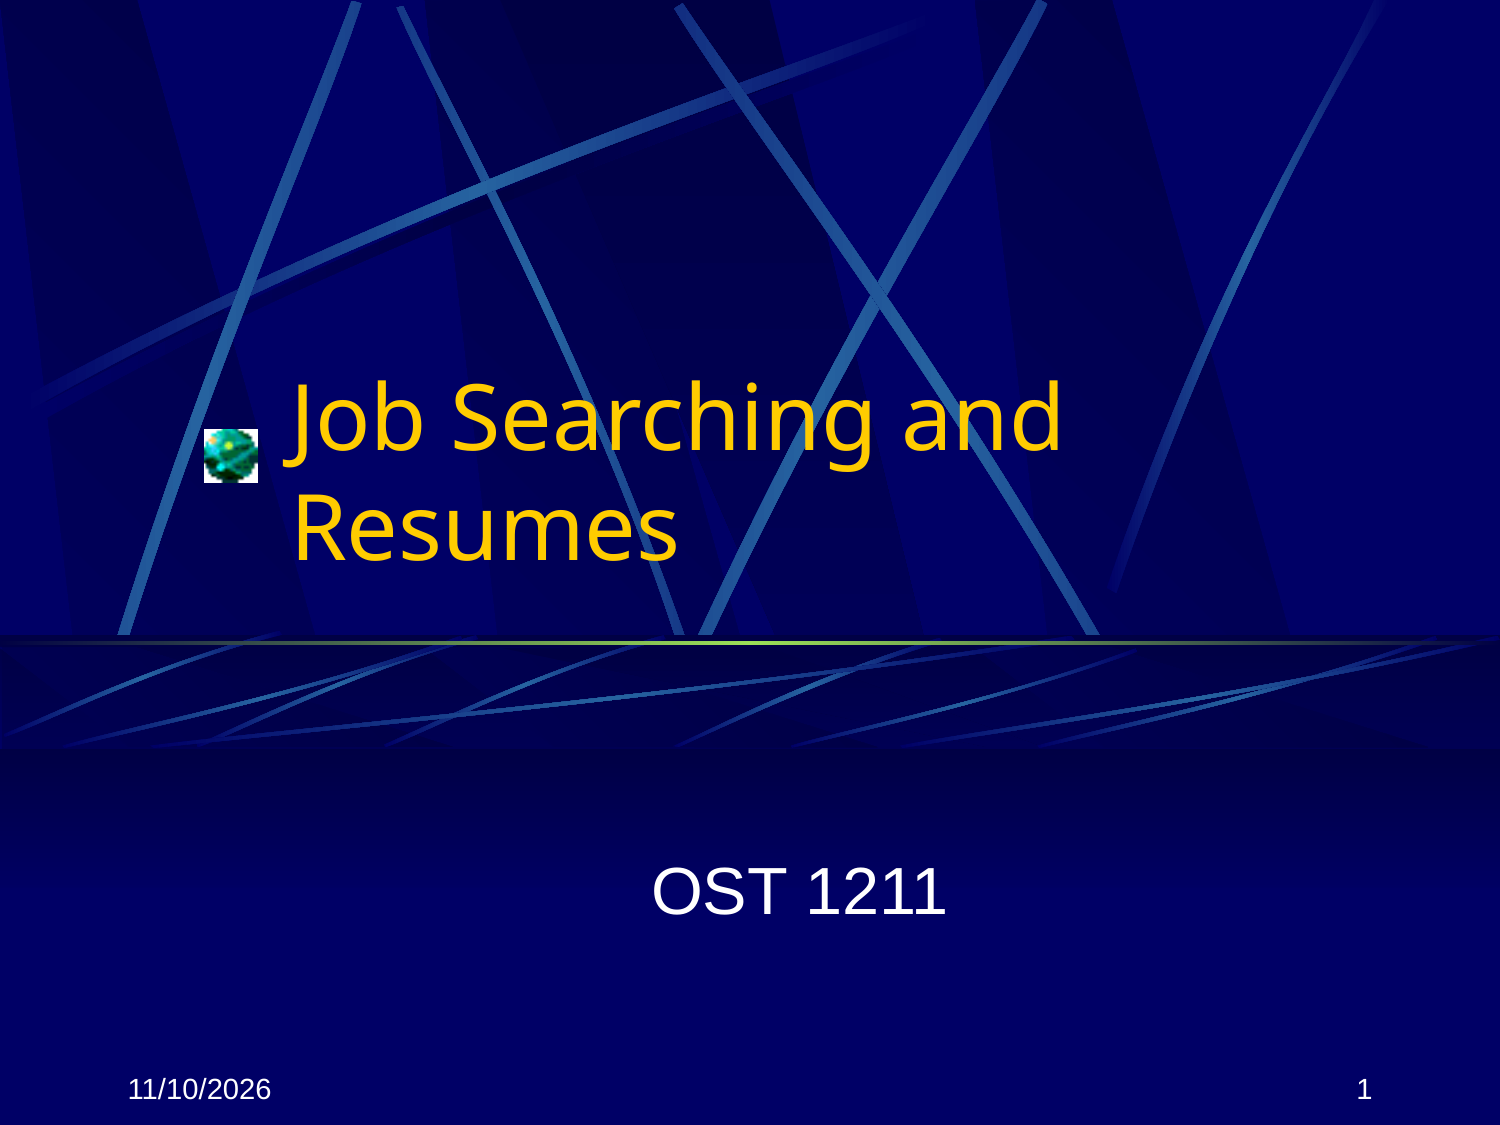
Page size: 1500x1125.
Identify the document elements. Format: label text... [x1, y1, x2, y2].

slide_number 1 [1074, 1037, 1388, 1113]
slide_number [112, 1037, 426, 1113]
picture [204, 429, 258, 483]
title Job Searching and Resumes [274, 312, 1463, 626]
subtitle OST 1211 [274, 749, 1326, 1026]
